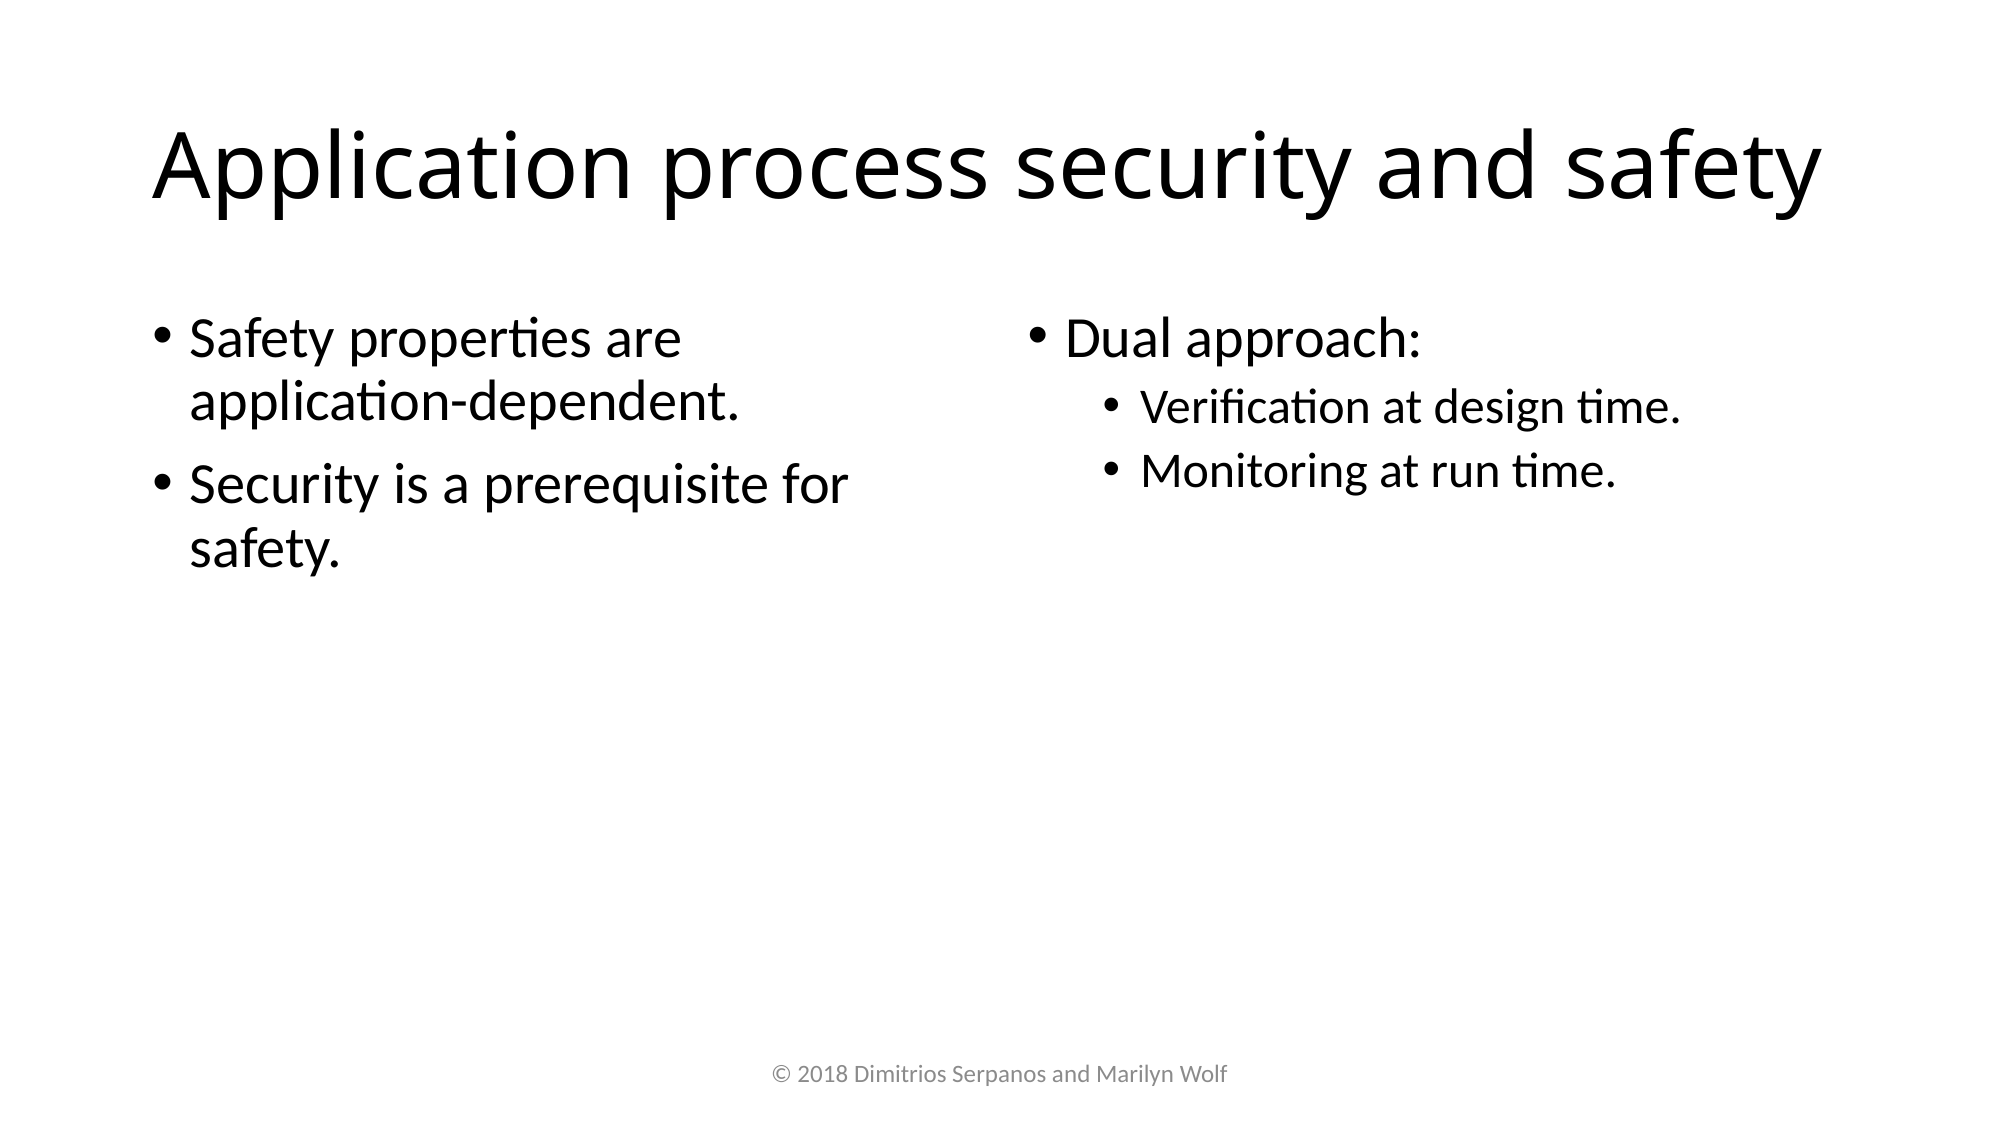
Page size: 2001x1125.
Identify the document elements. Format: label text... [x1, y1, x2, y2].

title Application process security and safety [137, 59, 1863, 278]
list Safety properties are application-dependent. Security is a prerequisite for safety. [137, 299, 988, 1014]
footer © 2018 Dimitrios Serpanos and Marilyn Wolf [662, 1042, 1338, 1103]
list Dual approach: Verification at design time. Monitoring at run time. [1012, 299, 1863, 1014]
